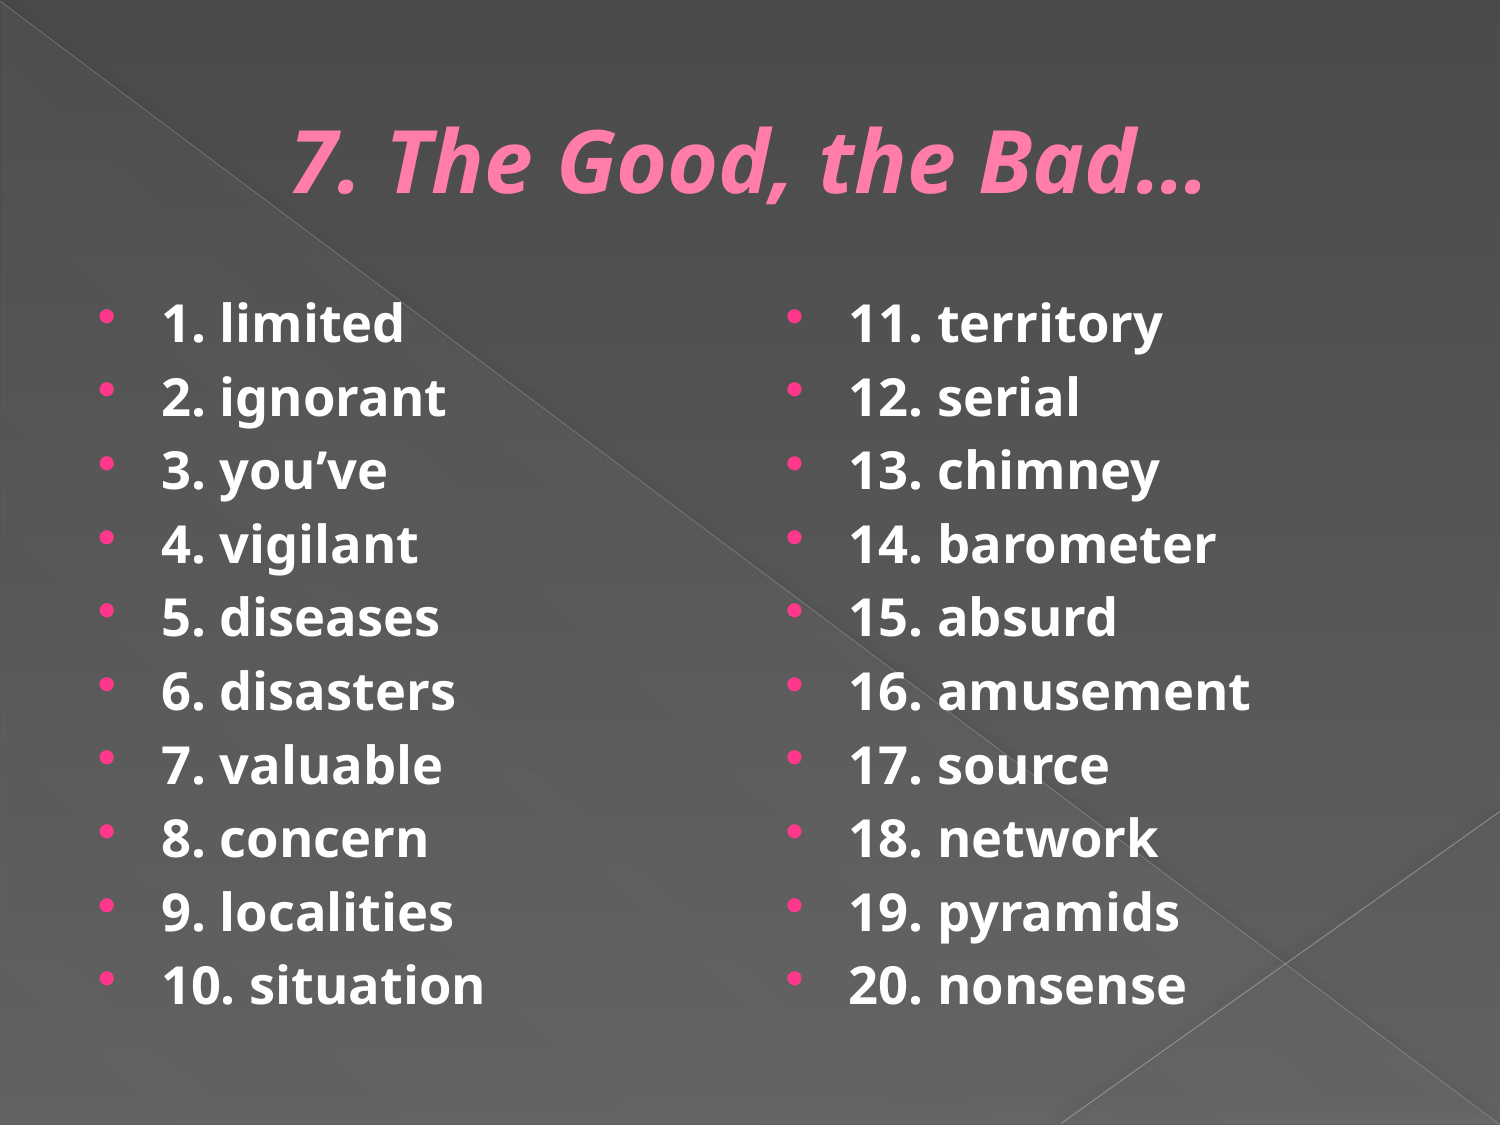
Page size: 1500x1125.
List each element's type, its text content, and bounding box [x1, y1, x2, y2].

list 1. limited 2. ignorant 3. you’ve 4. vigilant 5. diseases 6. disasters 7. valuable 8. concern 9. localities 10. situation [75, 282, 738, 1025]
title 7. The Good, the Bad… [75, 43, 1425, 274]
list 11. territory 12. serial 13. chimney 14. barometer 15. absurd 16. amusement 17. source 18. network 19. pyramids 20. nonsense [762, 282, 1425, 1025]
